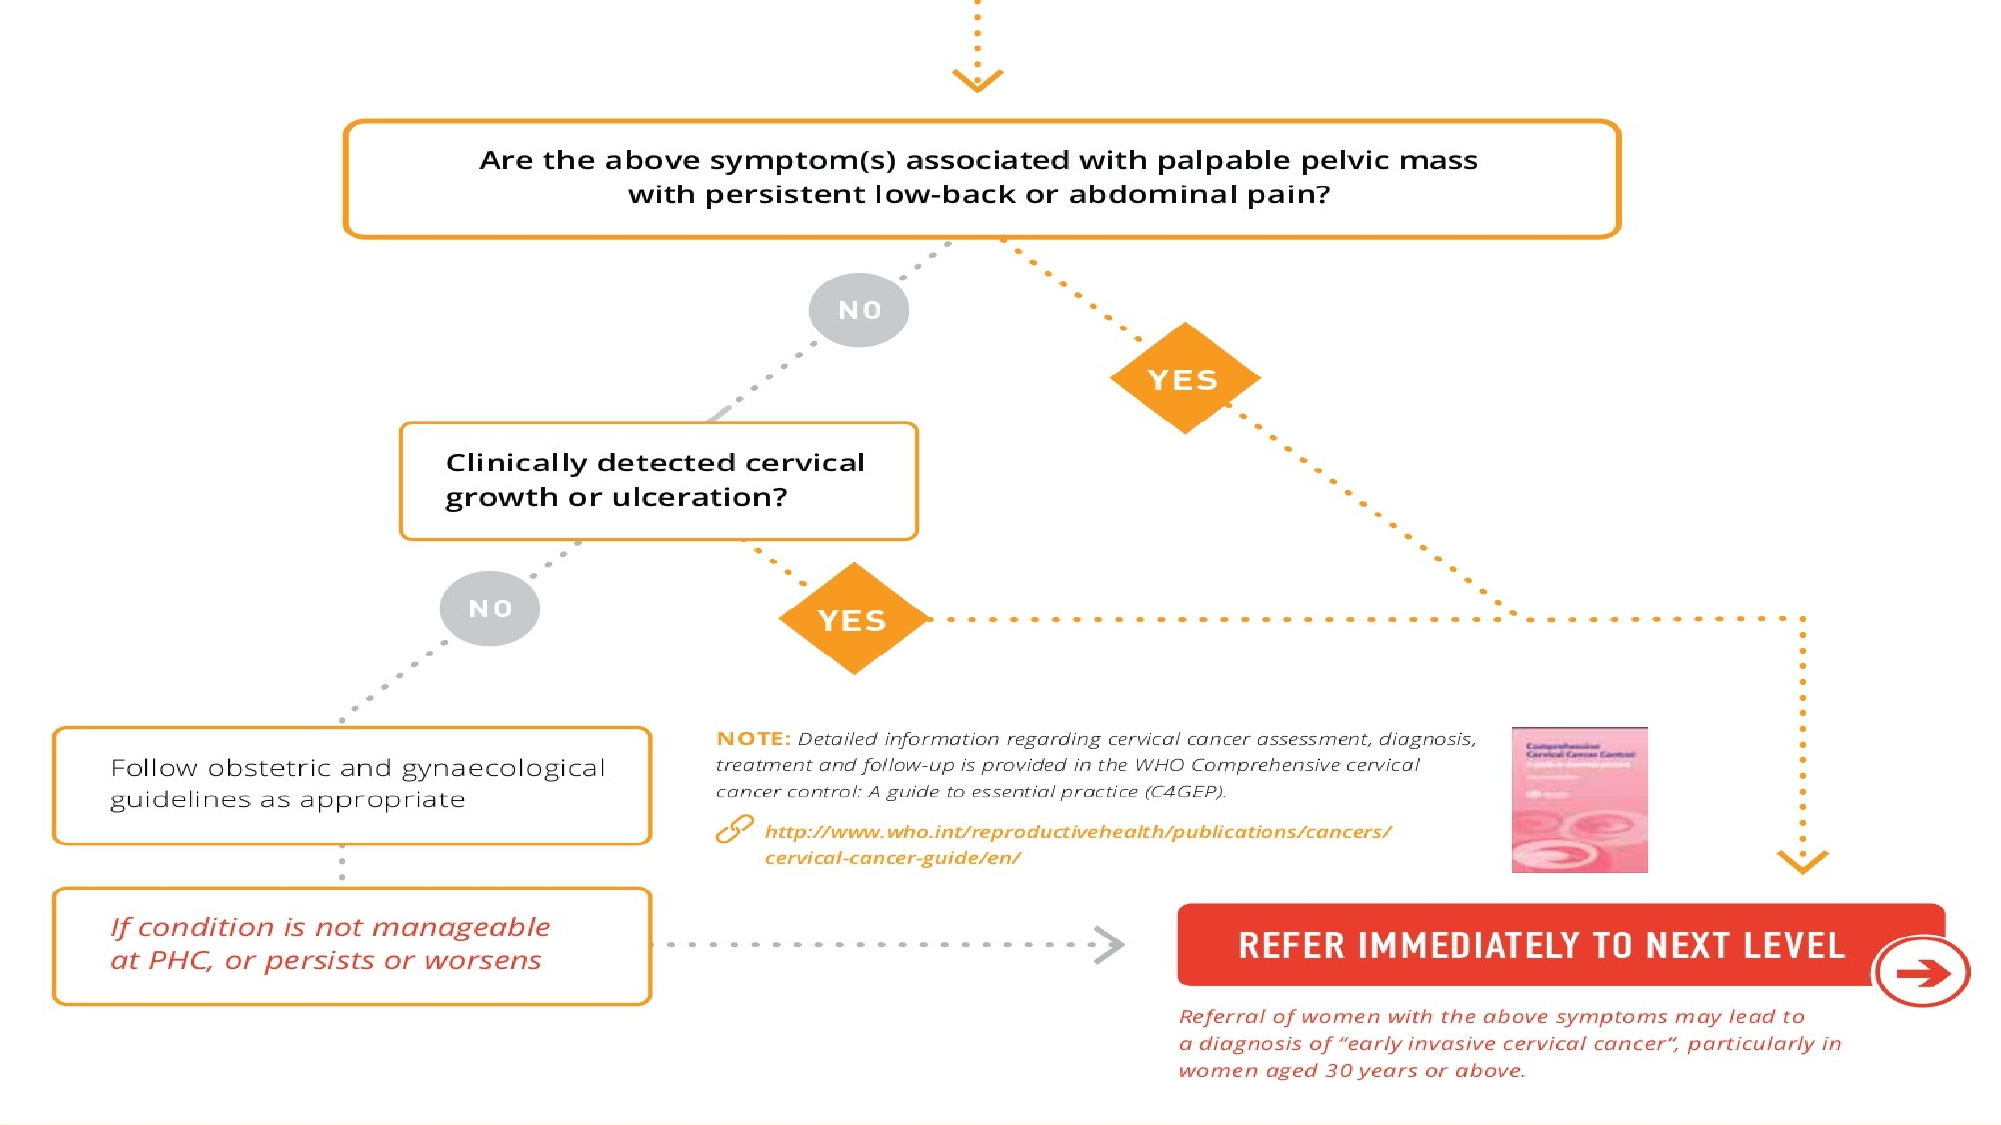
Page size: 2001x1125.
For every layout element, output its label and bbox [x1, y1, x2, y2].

list [0, 0, 2000, 1125]
